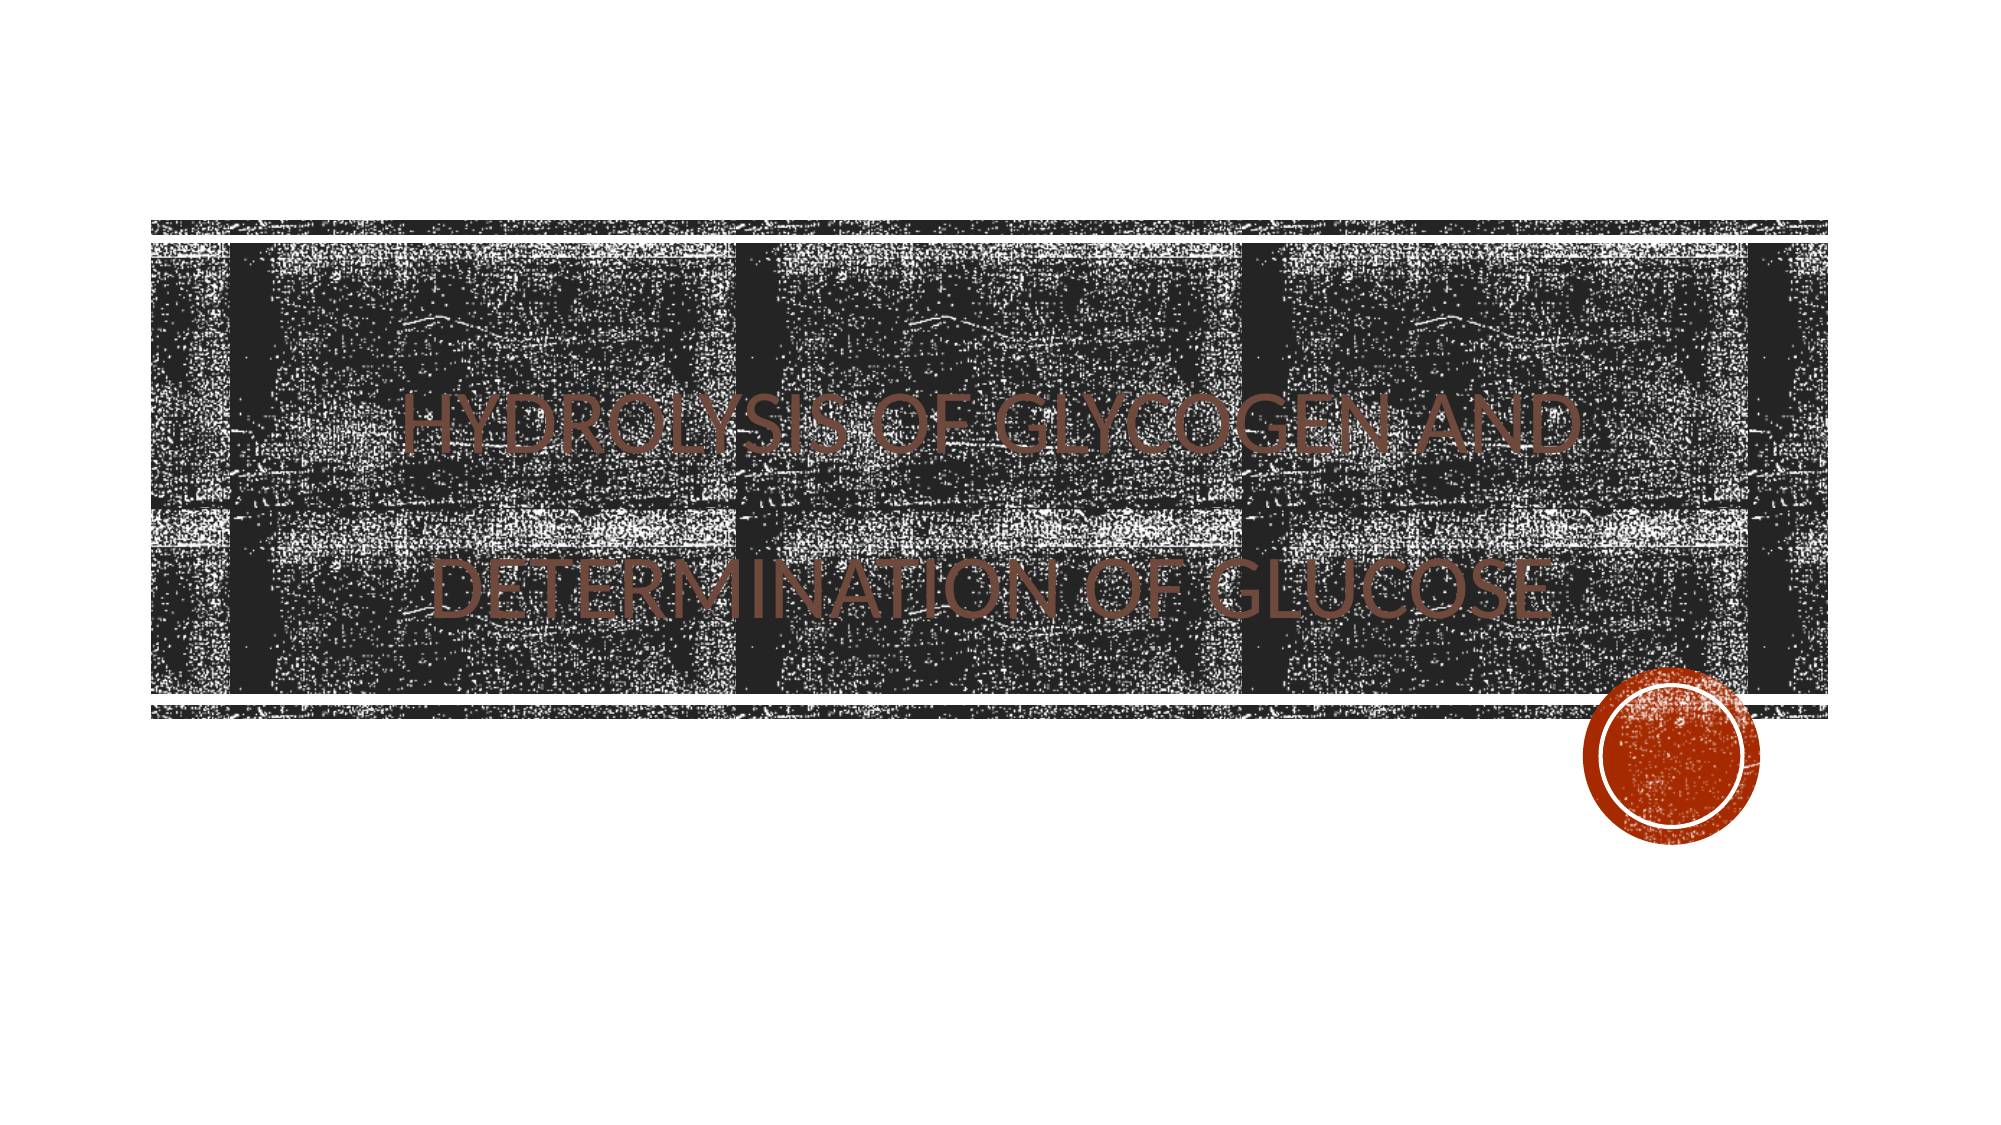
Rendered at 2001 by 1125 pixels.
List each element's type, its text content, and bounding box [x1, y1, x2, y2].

text_box [349, 231, 1700, 420]
title hydrolysis of glycogen and determination of glucose [185, 321, 1800, 622]
